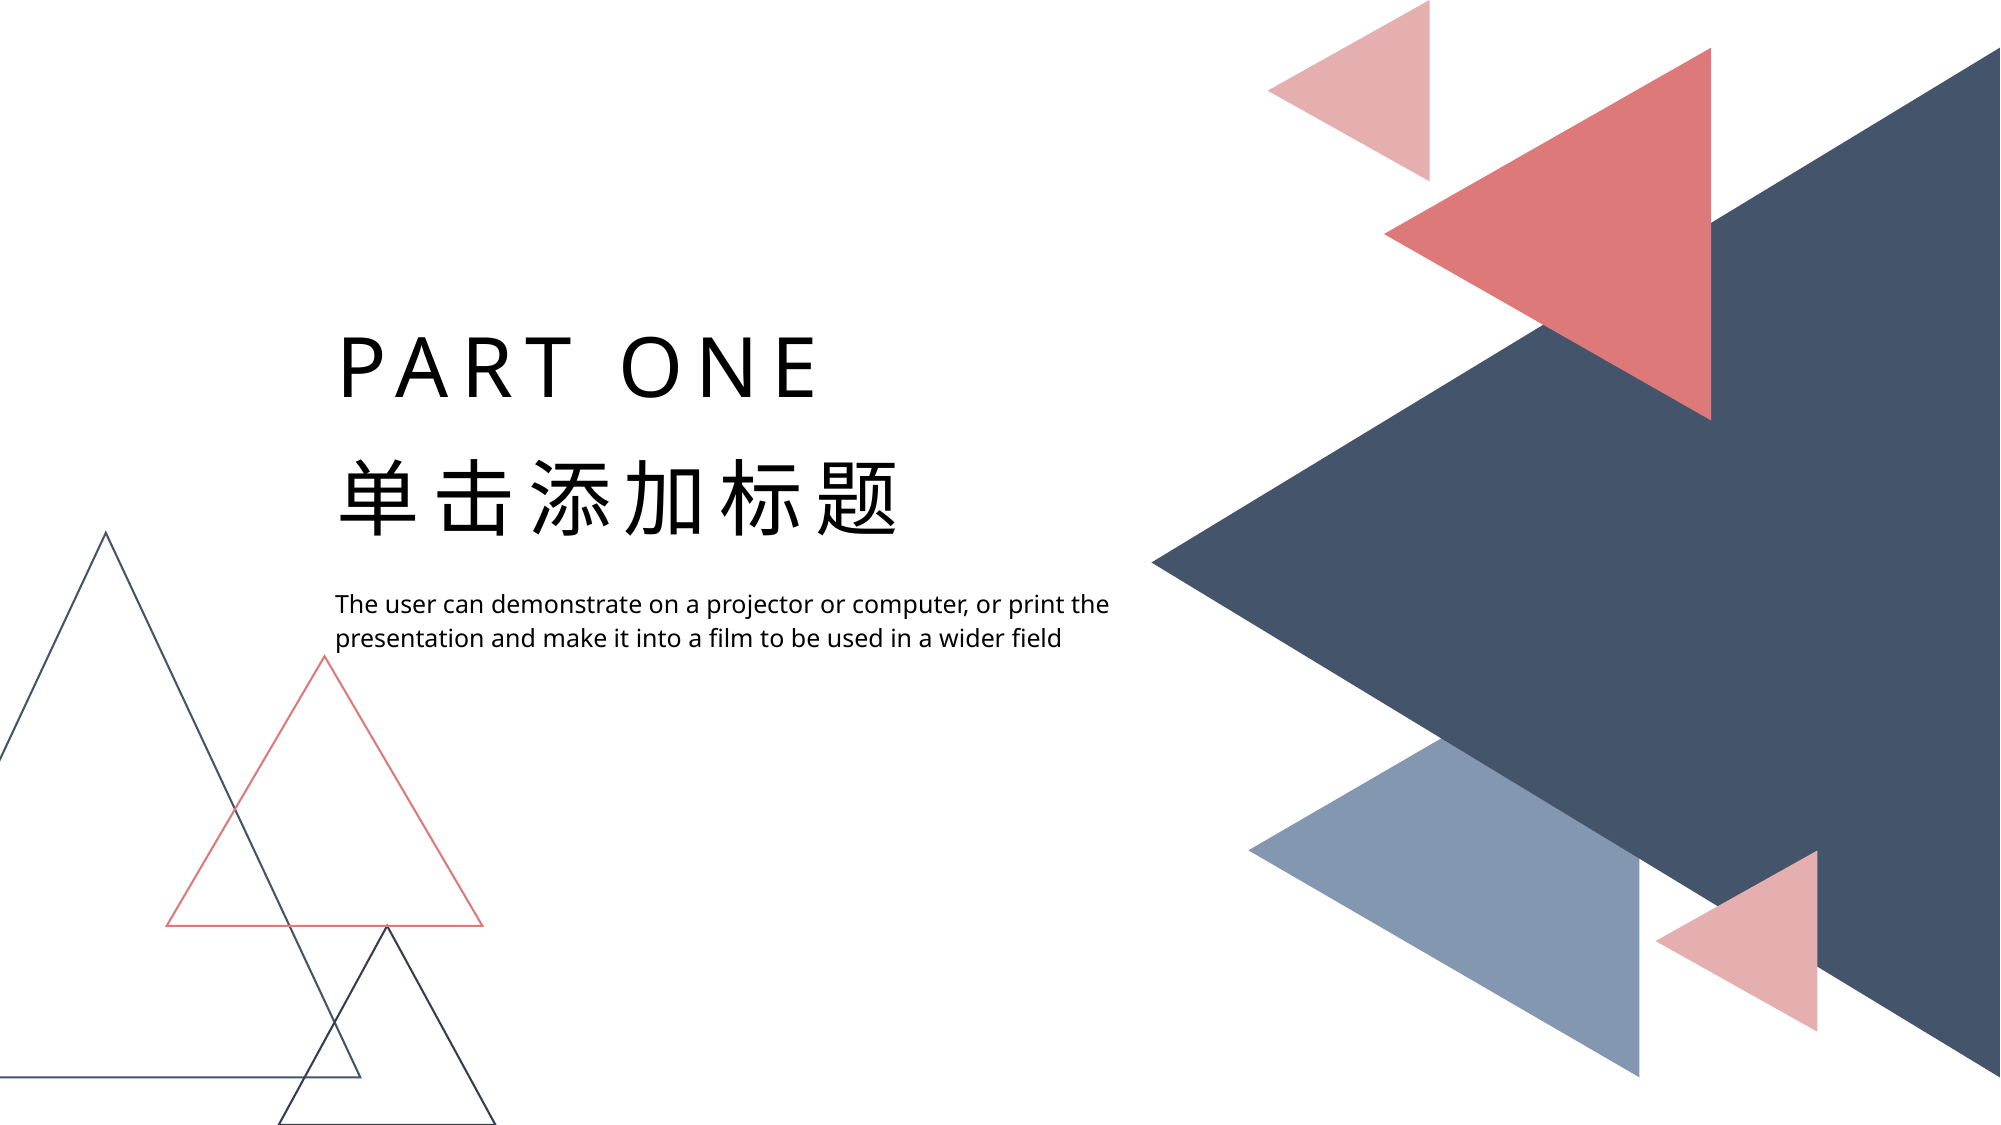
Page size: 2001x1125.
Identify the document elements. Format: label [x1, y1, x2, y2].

text_box [0, 0, 2000, 1125]
